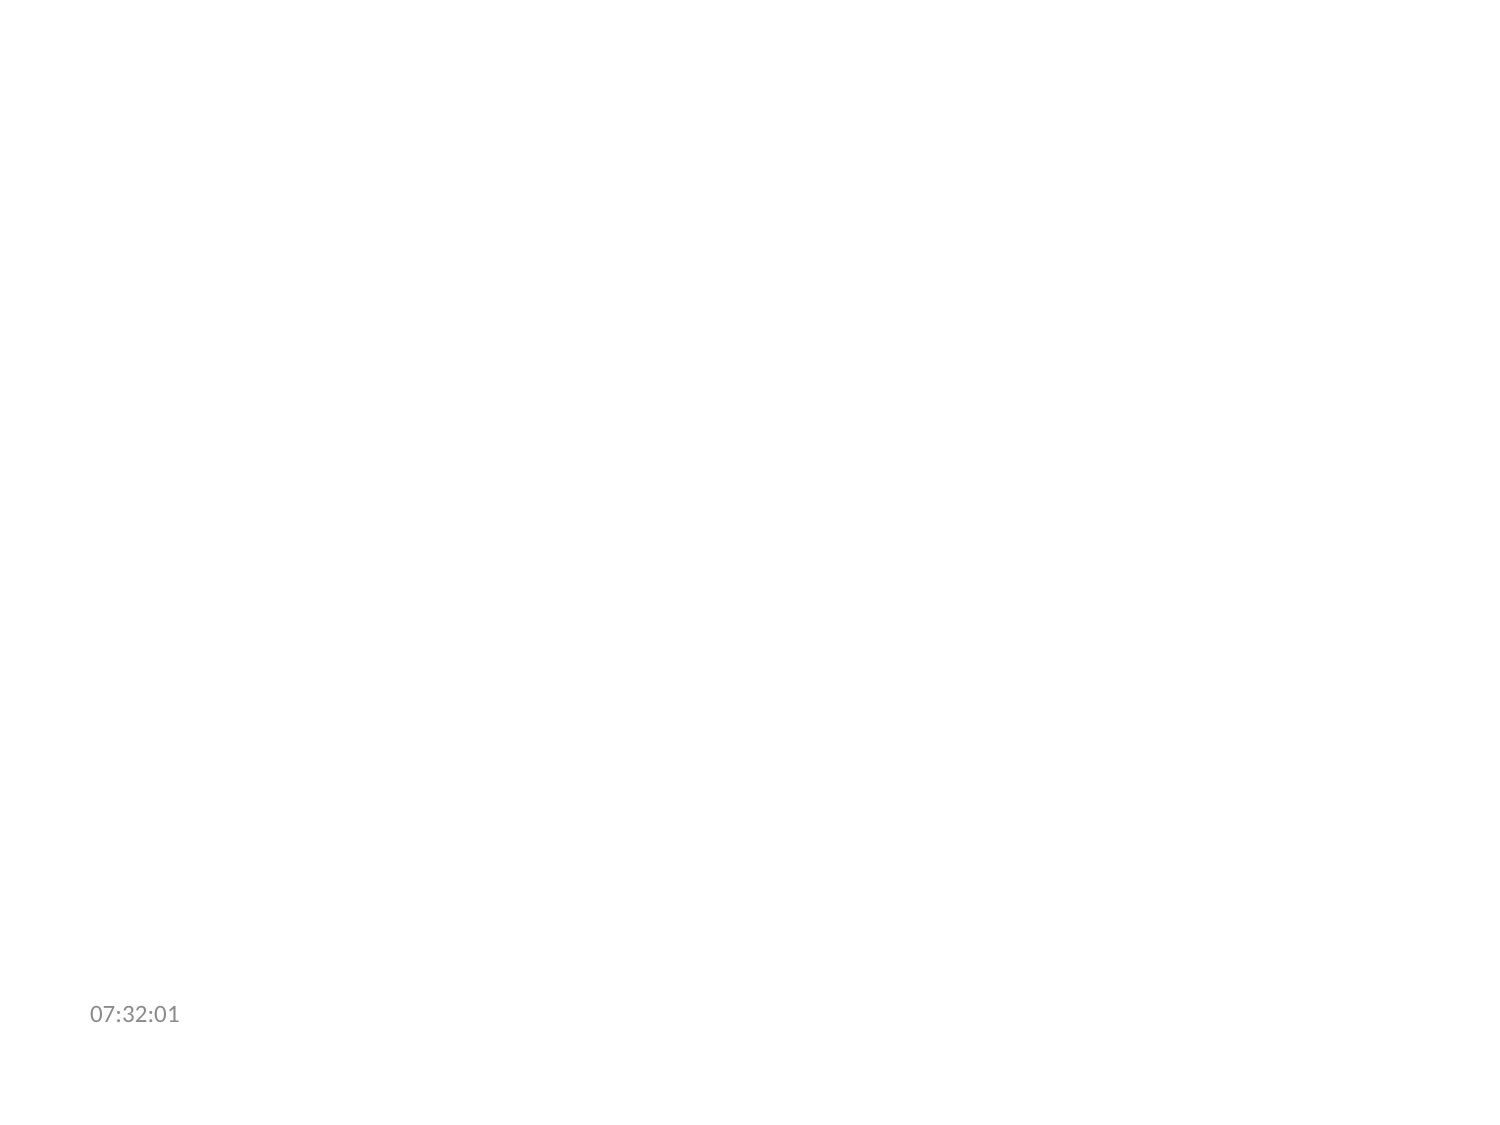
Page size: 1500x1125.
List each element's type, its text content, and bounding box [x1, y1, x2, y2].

text_box 15:35:09 [75, 982, 425, 1043]
